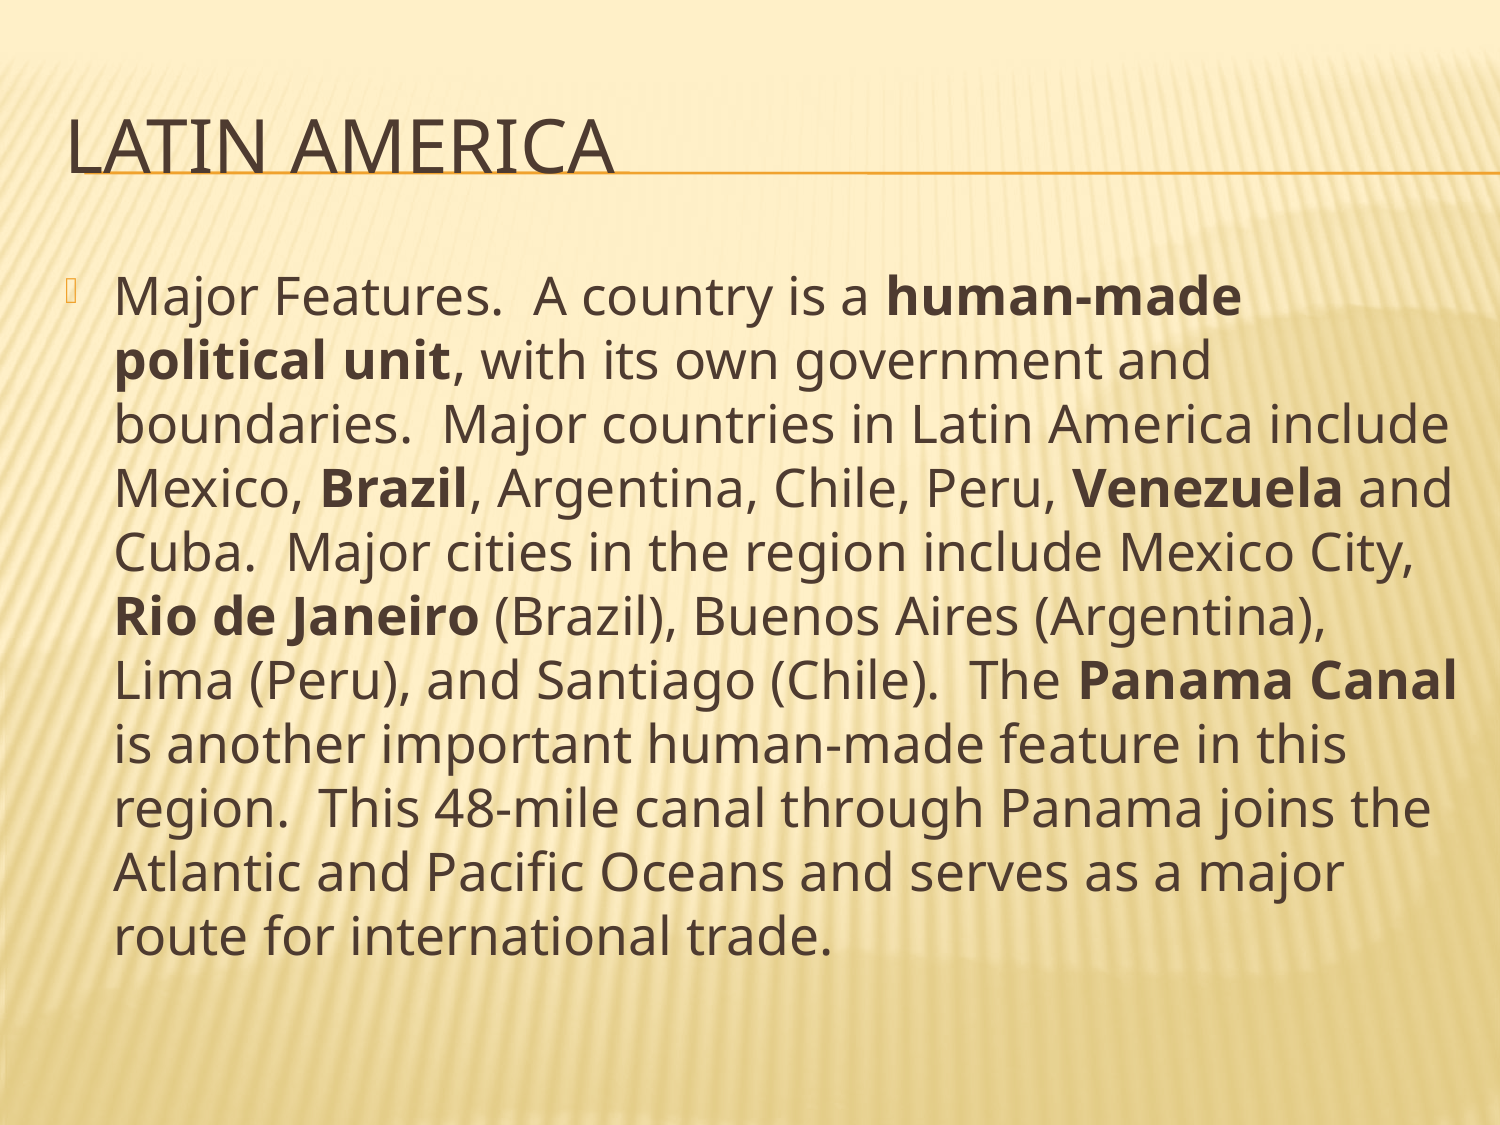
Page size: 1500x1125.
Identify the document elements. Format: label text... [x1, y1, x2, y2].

title Latin America [50, 75, 1475, 213]
list Major Features. A country is a human-made political unit, with its own government and boundaries. Major countries in Latin America include Mexico, Brazil, Argentina, Chile, Peru, Venezuela and Cuba. Major cities in the region include Mexico City, Rio de Janeiro (Brazil), Buenos Aires (Argentina), Lima (Peru), and Santiago (Chile). The Panama Canal is another important human-made feature in this region. This 48-mile canal through Panama joins the Atlantic and Pacific Oceans and serves as a major route for international trade. [50, 254, 1475, 998]
